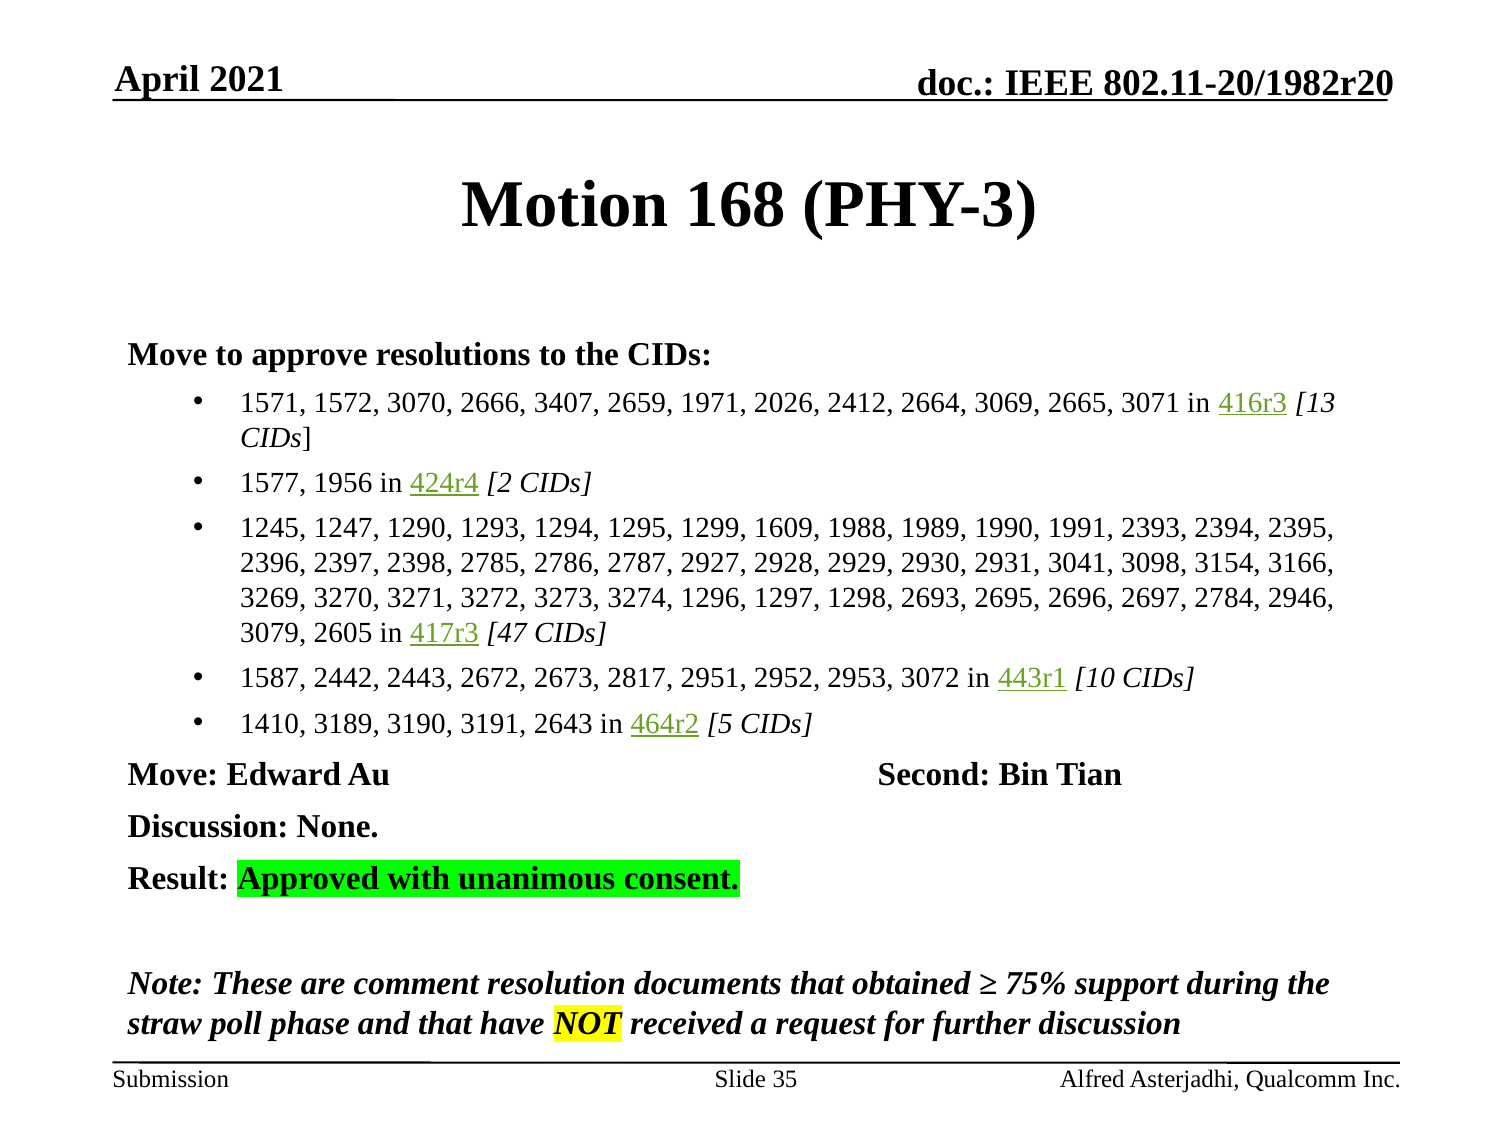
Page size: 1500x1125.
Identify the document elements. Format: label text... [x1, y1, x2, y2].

slide_number Slide 35 [712, 1061, 800, 1123]
title Motion 168 (PHY-3) [112, 112, 1388, 288]
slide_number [114, 54, 423, 100]
list Move to approve resolutions to the CIDs: 1571, 1572, 3070, 2666, 3407, 2659, 1971, 2026, 2412, 2664, 3069, 2665, 3071 in 416r3 [13 CIDs] 1577, 1956 in 424r4 [2 CIDs] 1245, 1247, 1290, 1293, 1294, 1295, 1299, 1609, 1988, 1989, 1990, 1991, 2393, 2394, 2395, 2396, 2397, 2398, 2785, 2786, 2787, 2927, 2928, 2929, 2930, 2931, 3041, 3098, 3154, 3166, 3269, 3270, 3271, 3272, 3273, 3274, 1296, 1297, 1298, 2693, 2695, 2696, 2697, 2784, 2946, 3079, 2605 in 417r3 [47 CIDs] 1587, 2442, 2443, 2672, 2673, 2817, 2951, 2952, 2953, 3072 in 443r1 [10 CIDs] 1410, 3189, 3190, 3191, 2643 in 464r2 [5 CIDs] Move: Edward Au Second: Bin Tian Discussion: None. Result: Approved with unanimous consent. Note: These are comment resolution documents that obtained ≥ 75% support during the straw poll phase and that have NOT received a request for further discussion [112, 324, 1388, 1000]
footer Alfred Asterjadhi, Qualcomm Inc. [878, 1061, 1402, 1093]
